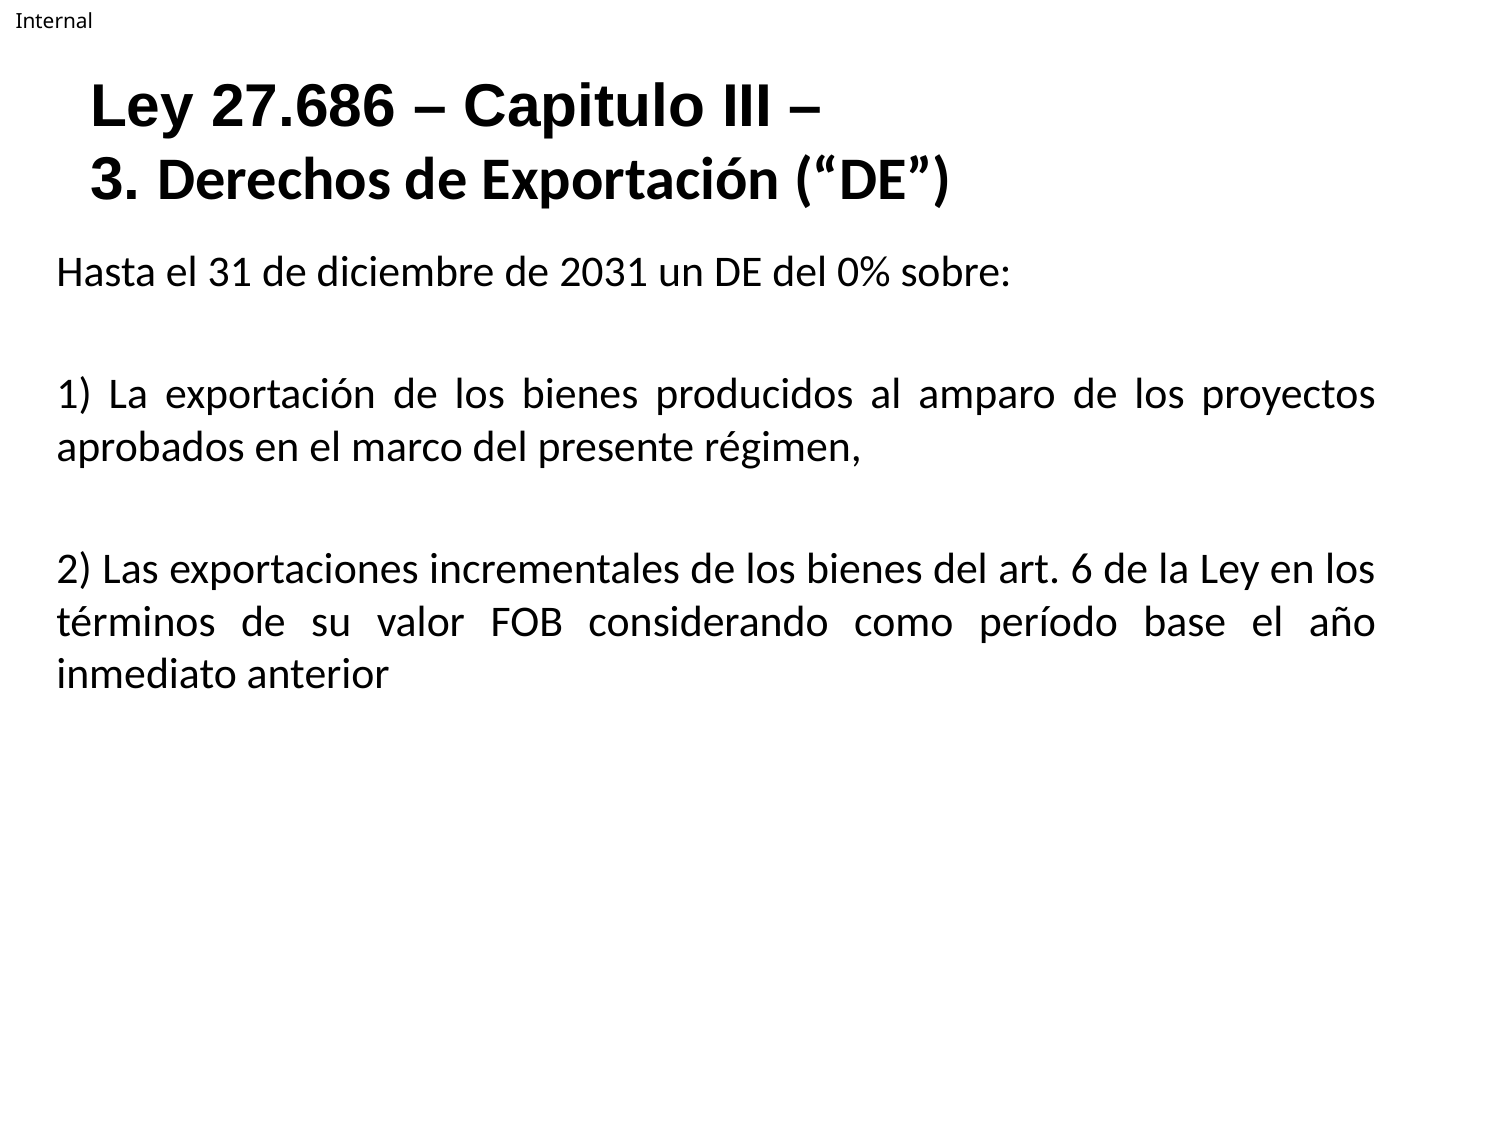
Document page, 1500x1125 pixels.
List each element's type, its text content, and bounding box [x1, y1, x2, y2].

list Hasta el 31 de diciembre de 2031 un DE del 0% sobre: 1) La exportación de los bienes producidos al amparo de los proyectos aprobados en el marco del presente régimen, 2) Las exportaciones incrementales de los bienes del art. 6 de la Ley en los términos de su valor FOB considerando como período base el año inmediato anterior [41, 235, 1392, 978]
title Ley 27.686 – Capitulo III – 3. Derechos de Exportación (“DE”) [75, 45, 1425, 233]
